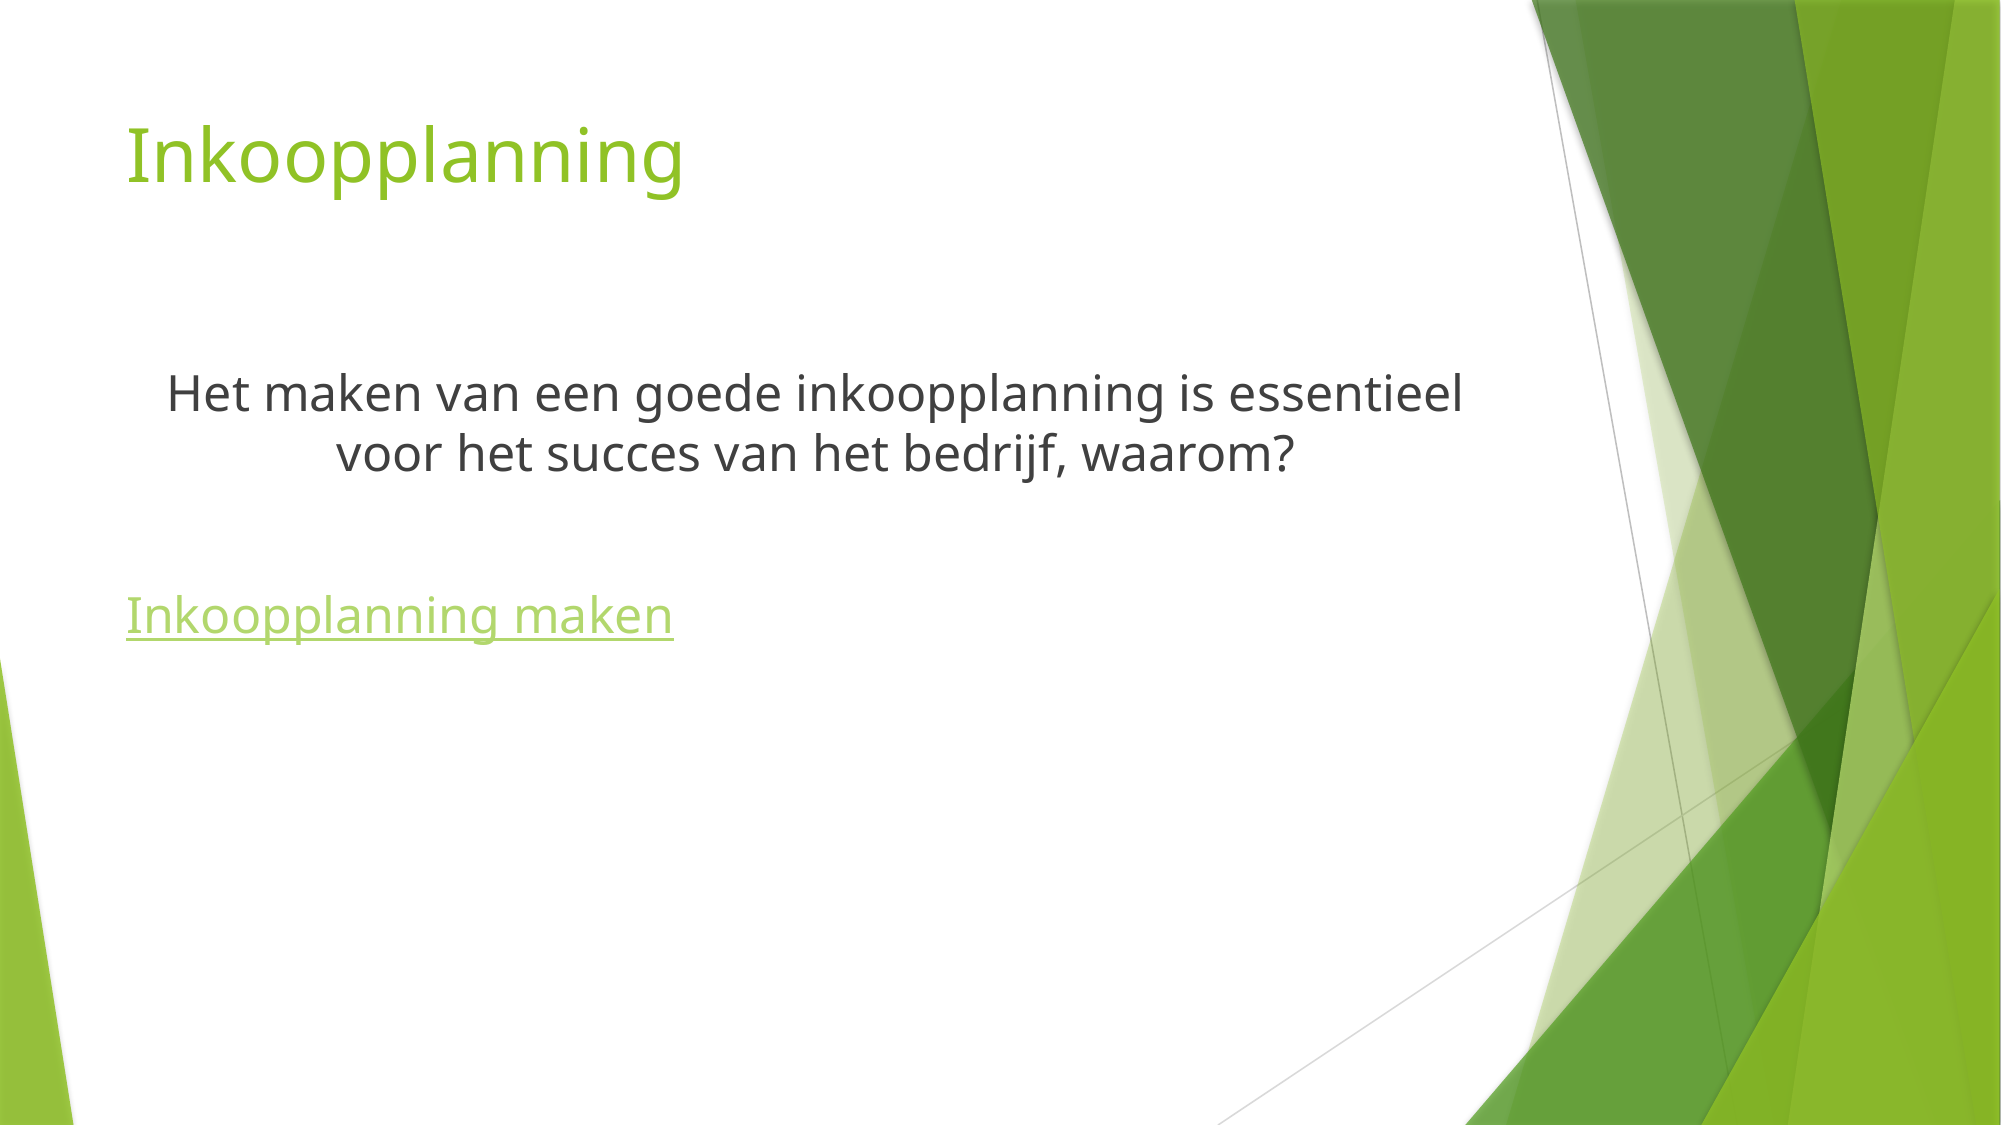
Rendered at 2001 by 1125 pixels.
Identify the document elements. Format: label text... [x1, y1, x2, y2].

title Inkoopplanning [111, 99, 1522, 317]
list Het maken van een goede inkoopplanning is essentieel voor het succes van het bedrijf, waarom? Inkoopplanning maken [111, 354, 1522, 992]
